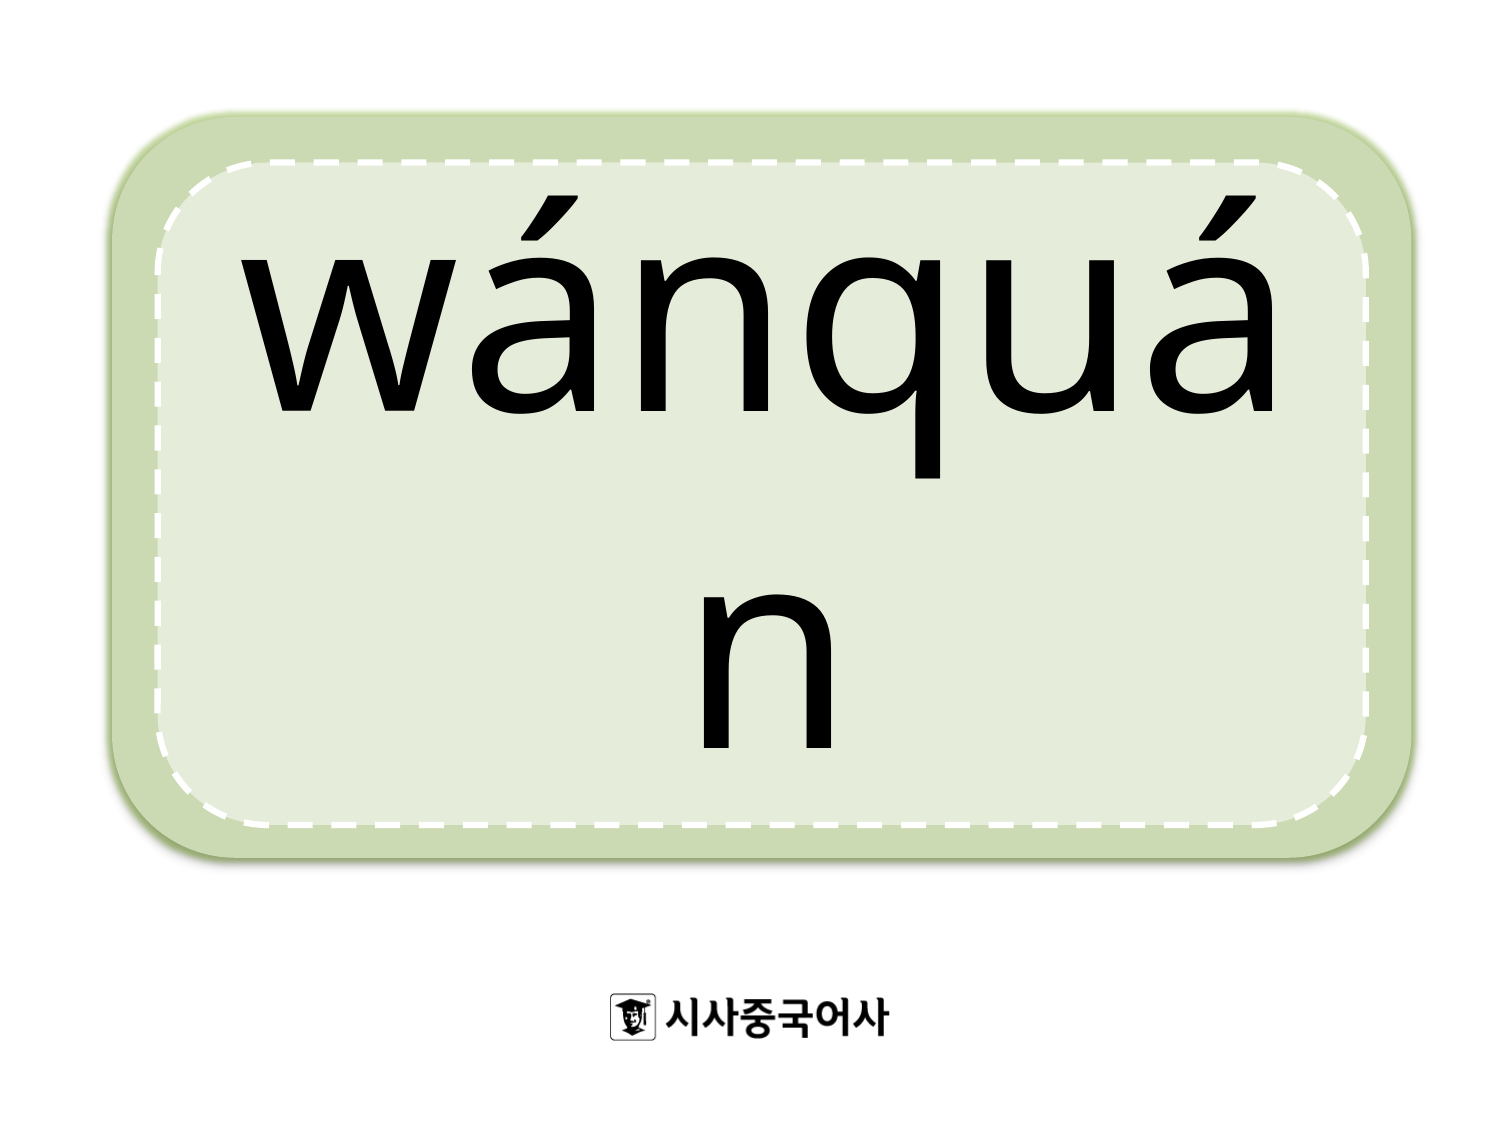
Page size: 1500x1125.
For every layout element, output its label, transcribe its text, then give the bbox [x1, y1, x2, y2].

picture [602, 987, 898, 1047]
text_box wánquán [162, 136, 1371, 799]
